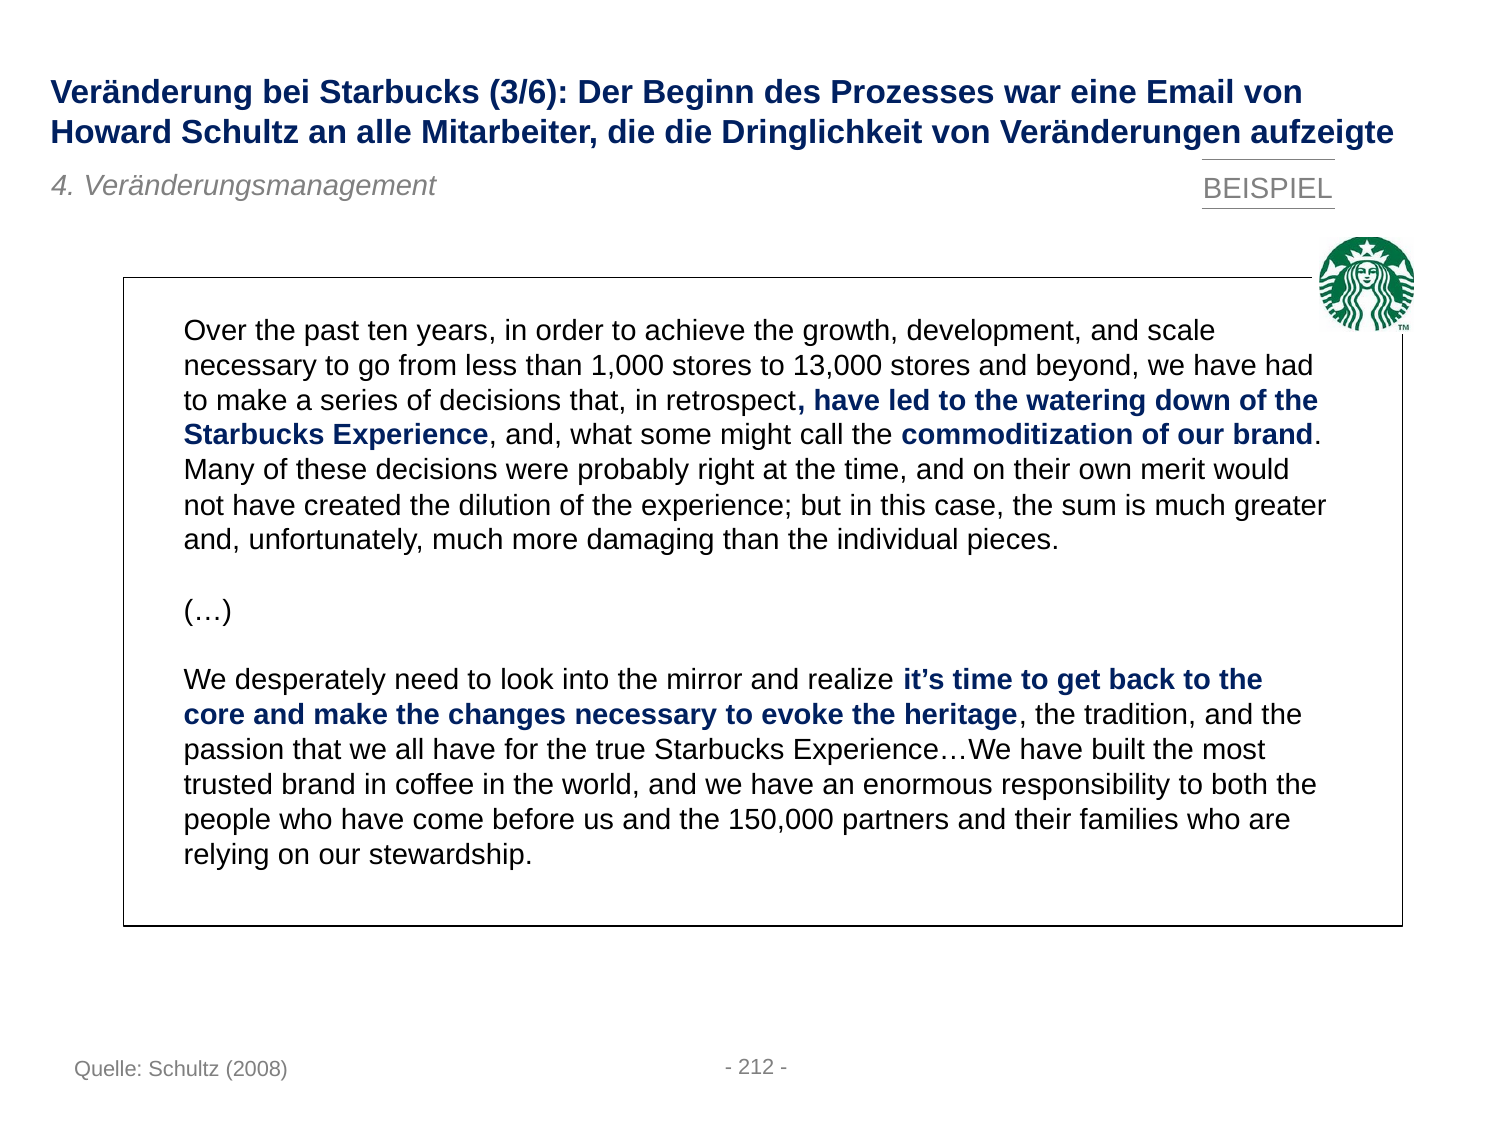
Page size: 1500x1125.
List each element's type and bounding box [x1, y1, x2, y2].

text_box [59, 1046, 304, 1088]
text_box [1188, 161, 1349, 212]
text_box [123, 277, 1403, 927]
text_box [35, 63, 1433, 158]
picture [1312, 237, 1414, 334]
text_box [36, 159, 453, 209]
text_box [599, 1045, 913, 1093]
